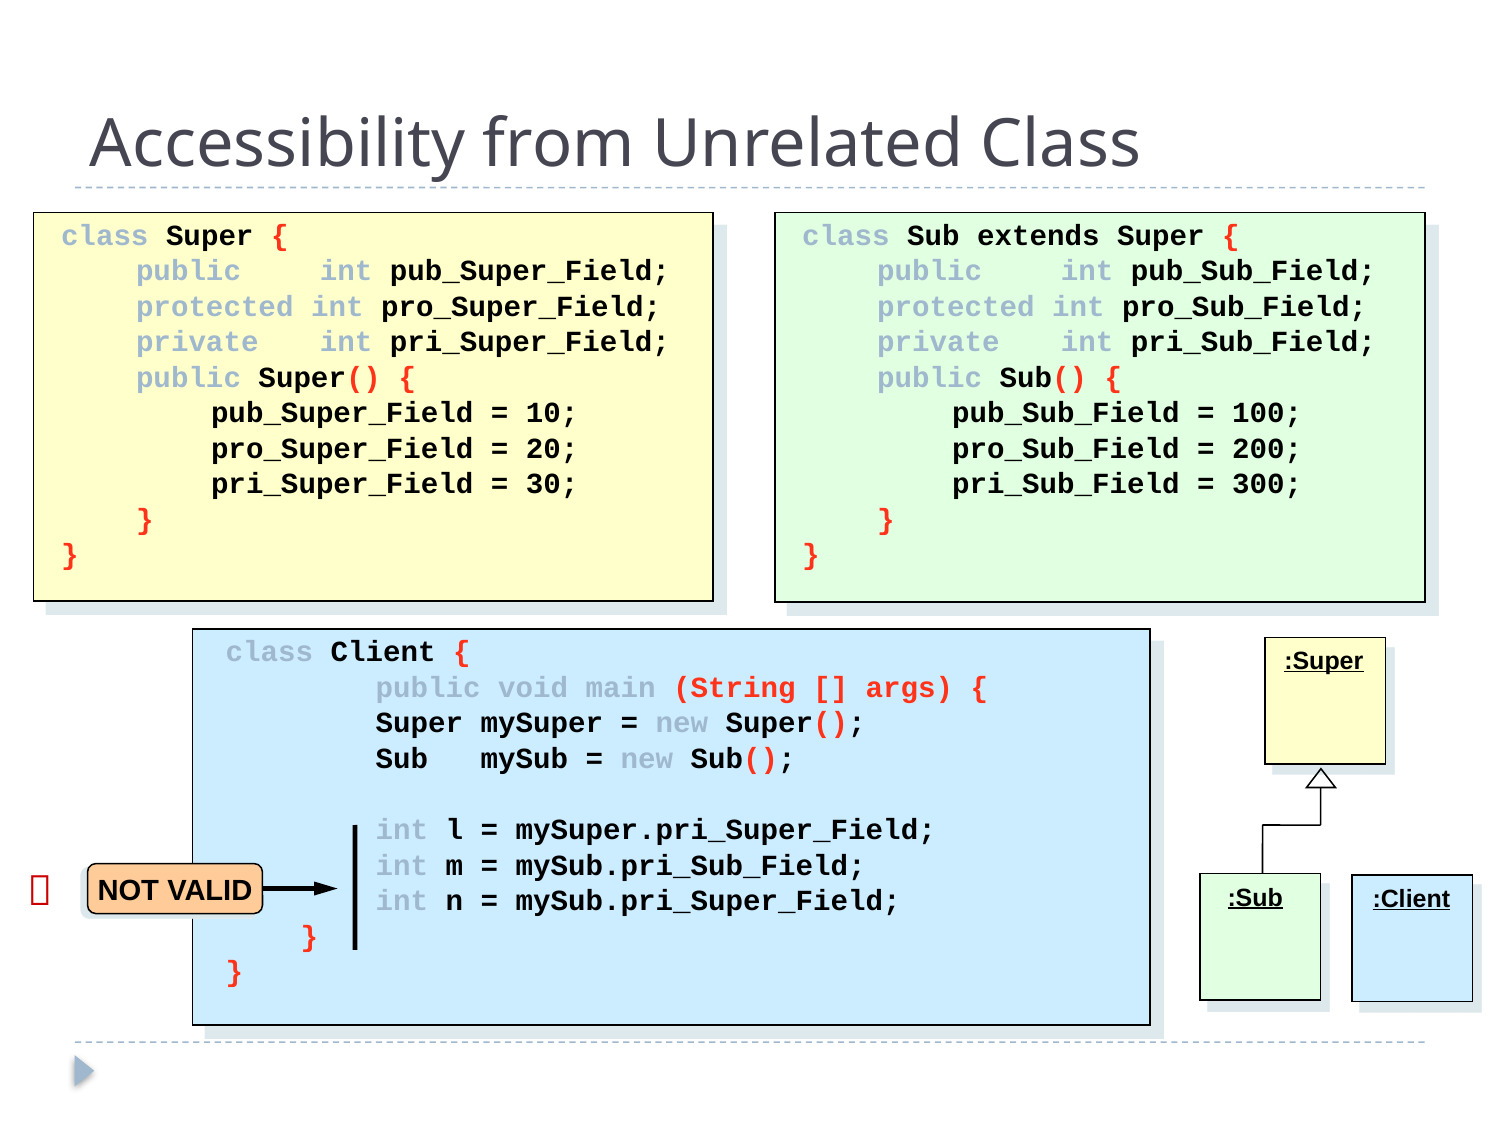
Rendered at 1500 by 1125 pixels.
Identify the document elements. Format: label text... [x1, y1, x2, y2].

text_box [774, 212, 1426, 603]
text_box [87, 863, 338, 914]
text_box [1199, 637, 1473, 1002]
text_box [192, 628, 1151, 1026]
title Accessibility from Unrelated Class [75, 24, 1425, 188]
text_box  [12, 856, 81, 914]
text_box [33, 212, 714, 602]
